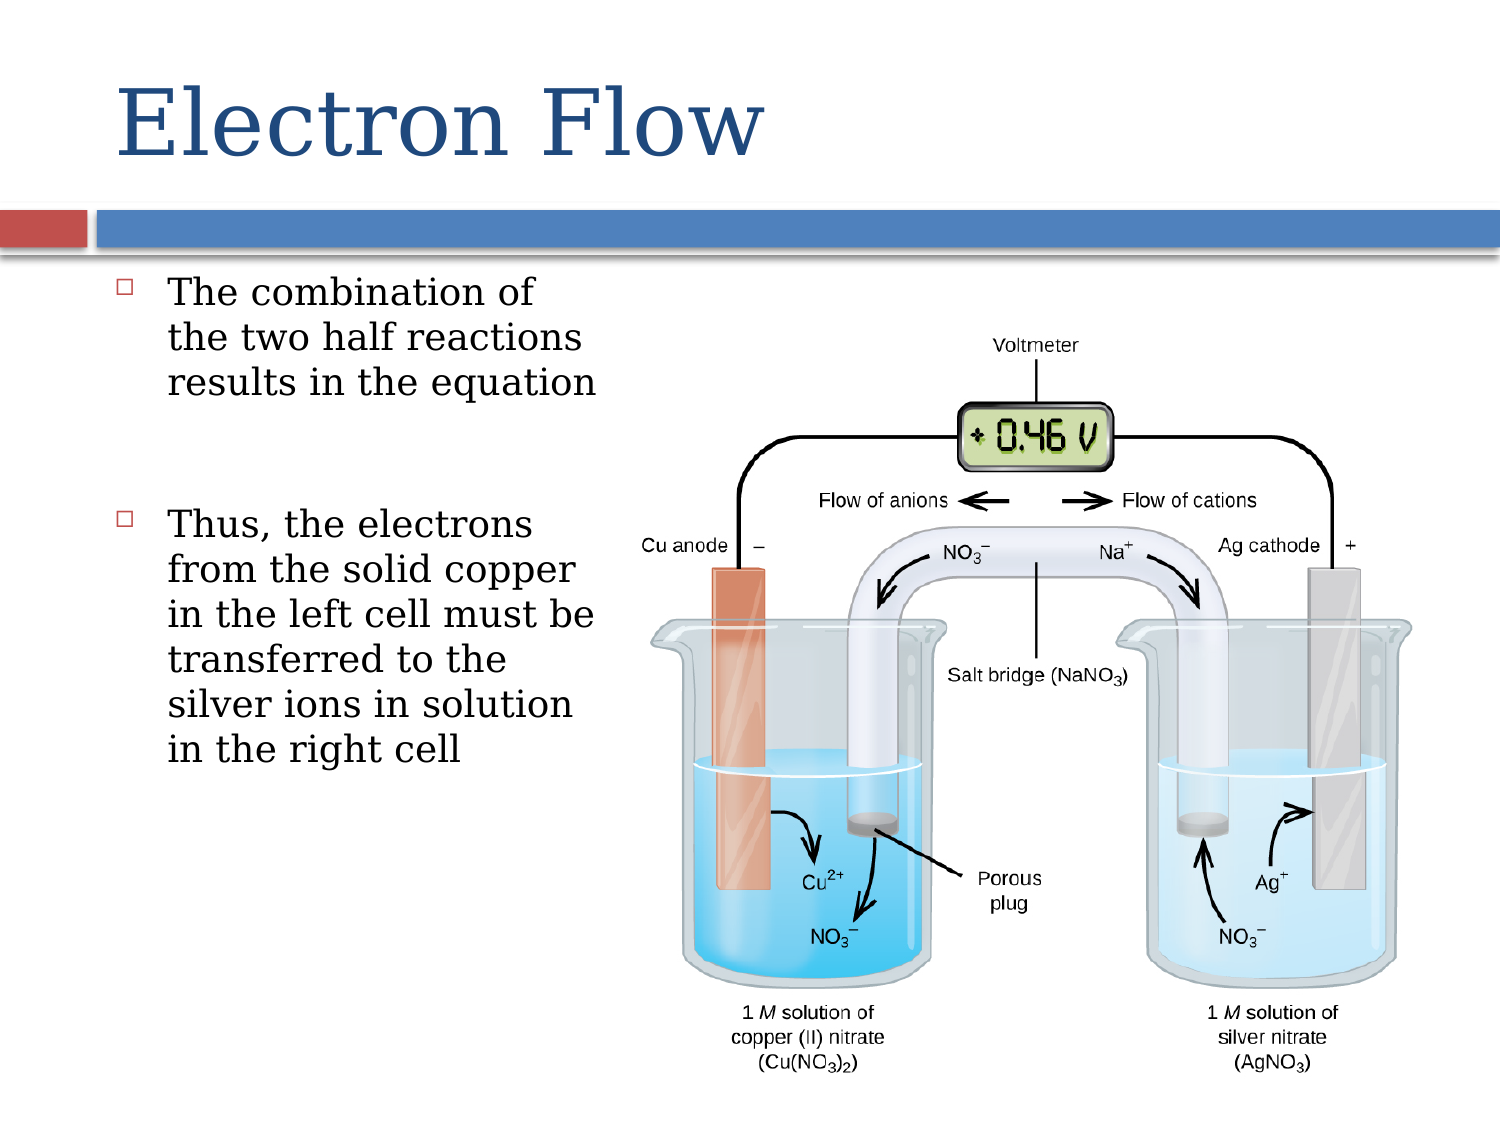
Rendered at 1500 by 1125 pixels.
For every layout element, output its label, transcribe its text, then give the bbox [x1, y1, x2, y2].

picture [621, 317, 1438, 1088]
title Electron Flow [99, 37, 1438, 200]
